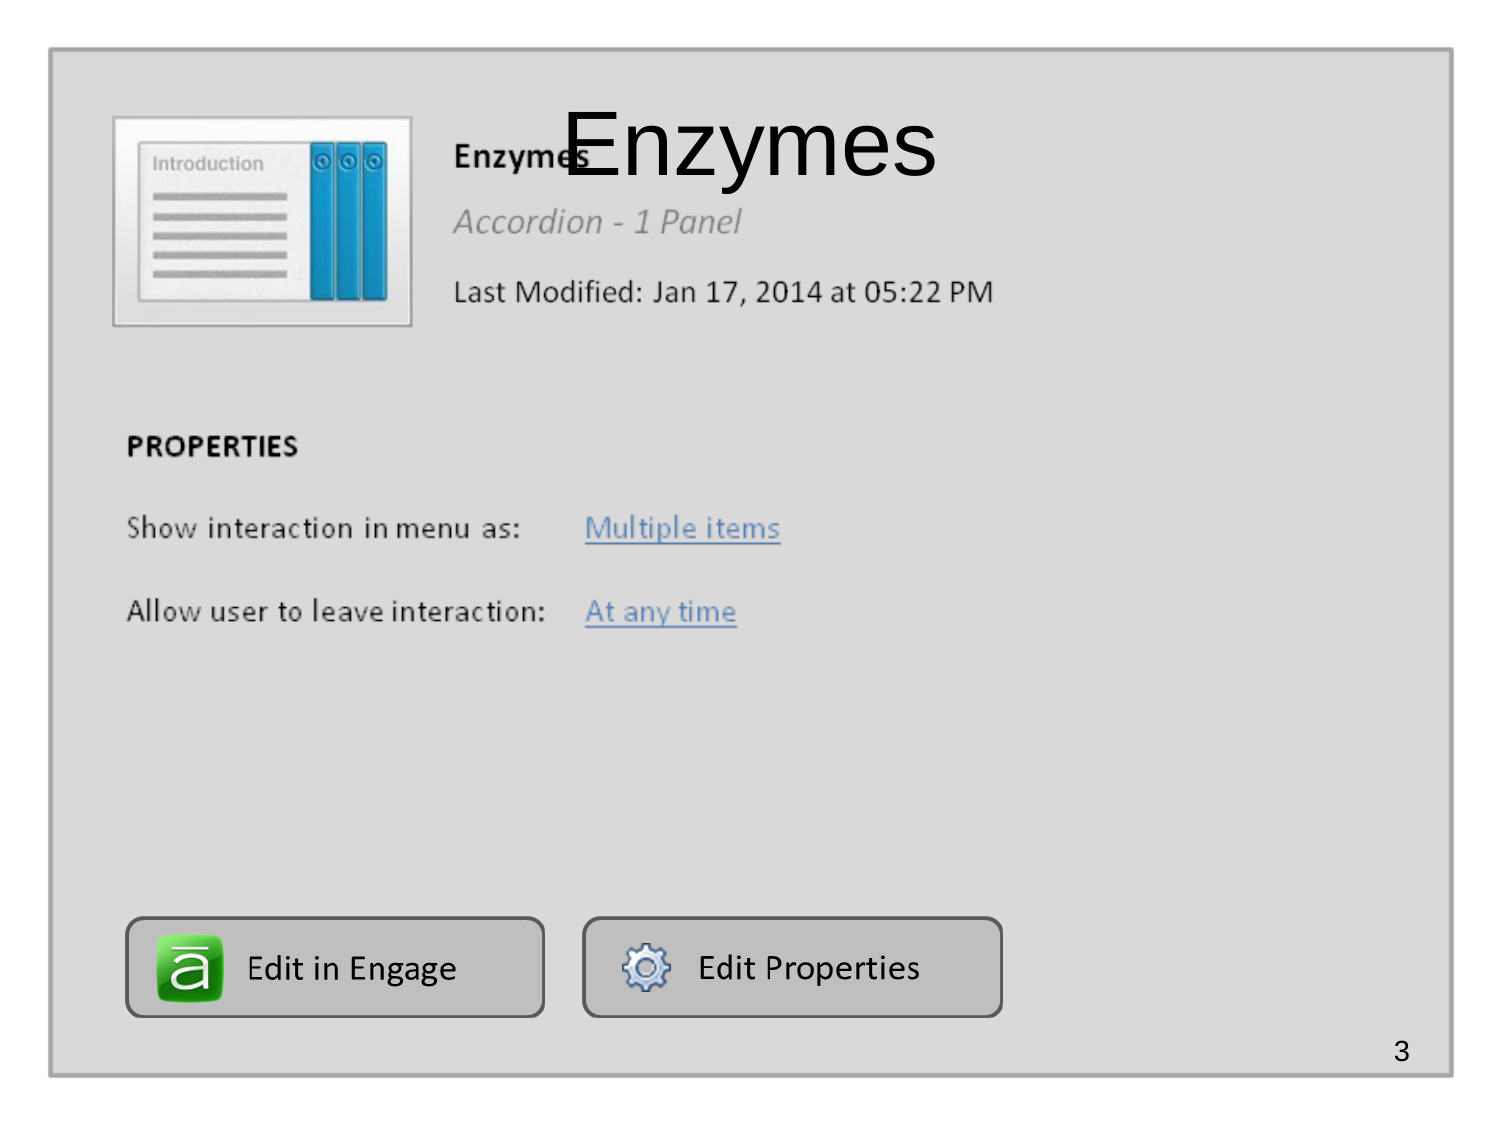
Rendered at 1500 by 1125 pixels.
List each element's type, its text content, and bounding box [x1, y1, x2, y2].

title Enzymes [75, 45, 1425, 233]
slide_number 3 [1074, 1024, 1426, 1103]
picture [0, 0, 1500, 1125]
